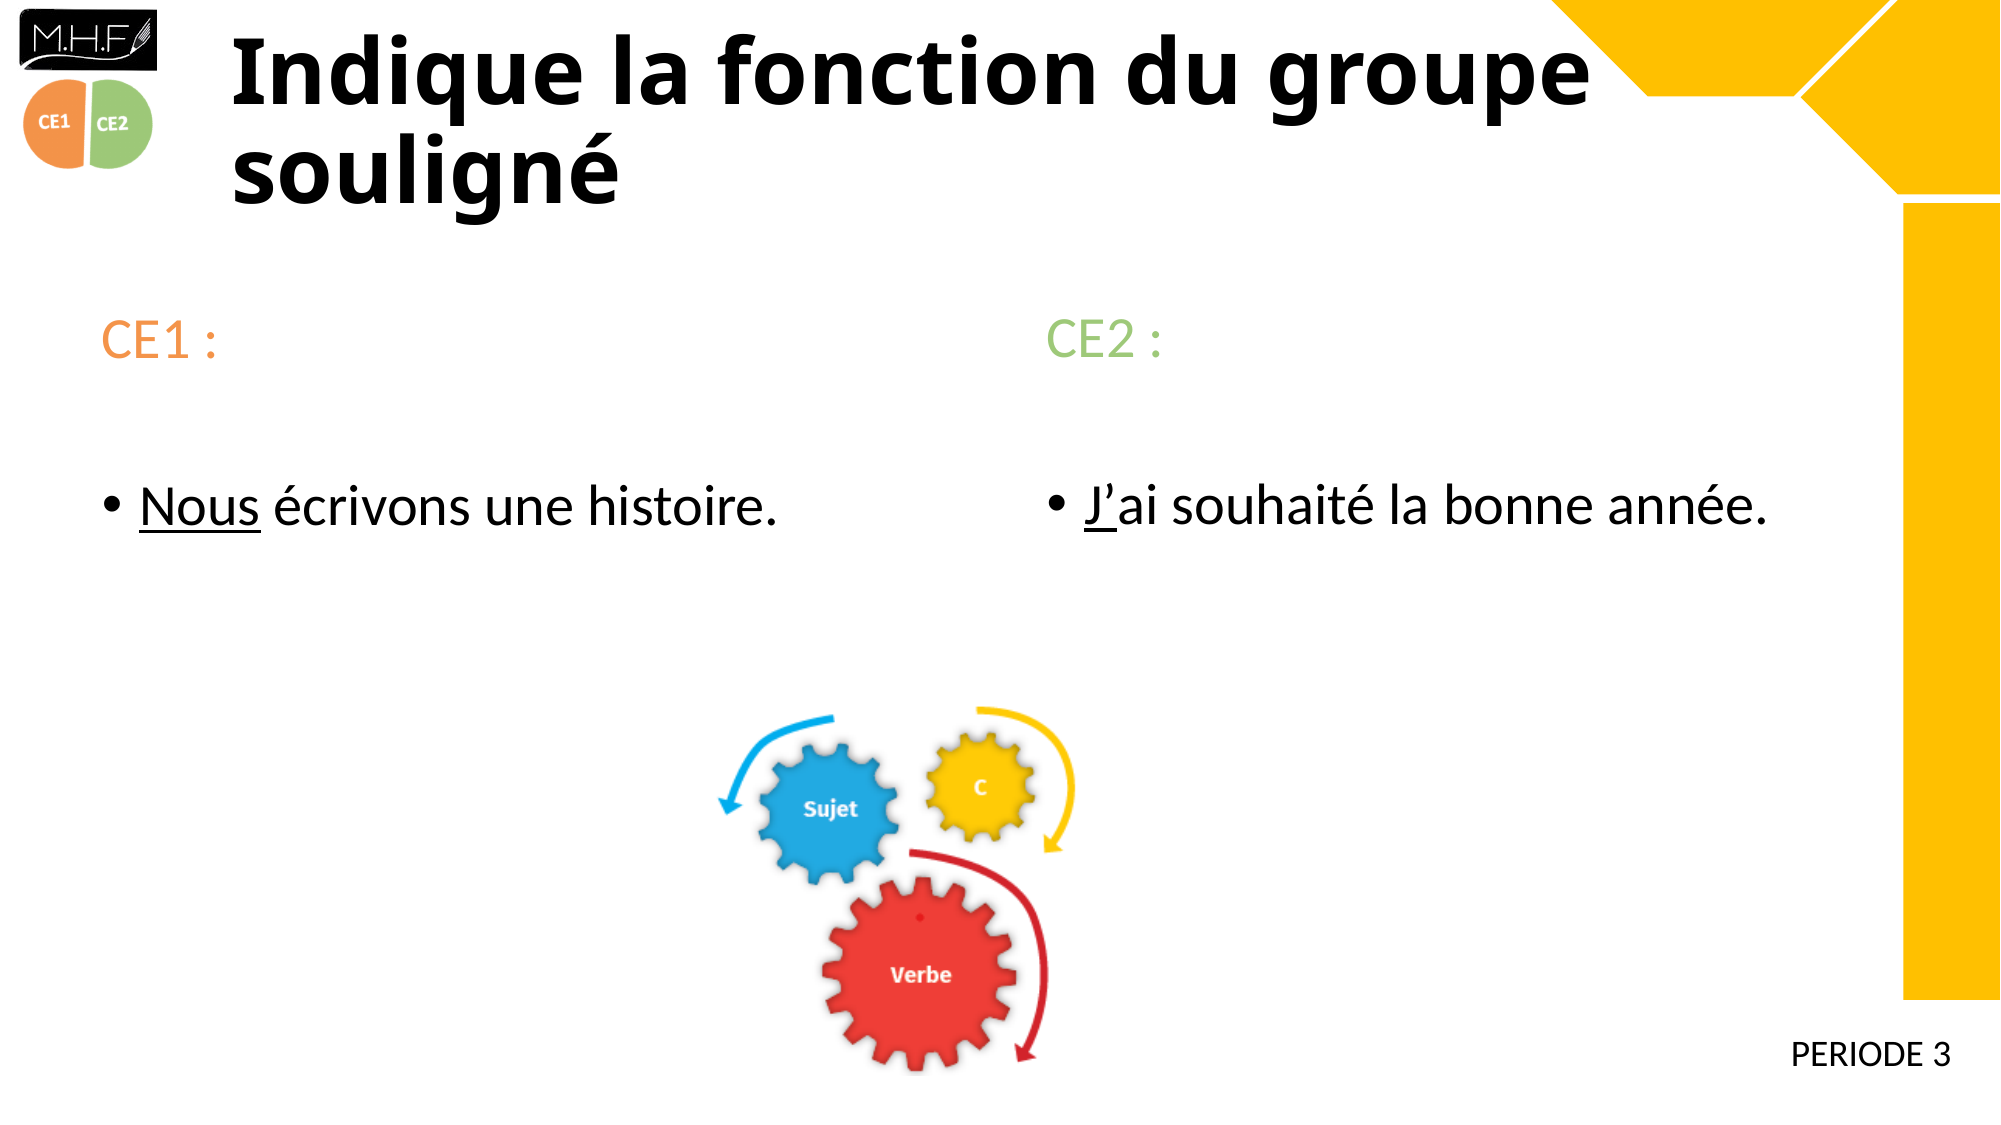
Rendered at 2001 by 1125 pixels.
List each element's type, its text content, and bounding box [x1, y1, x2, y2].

text_box [1799, 0, 2000, 196]
text_box [1549, 0, 1892, 98]
picture [1, 7, 177, 207]
list CE1 : Nous écrivons une histoire. [86, 300, 897, 1015]
text_box CE2 : J’ai souhaité la bonne année. [1031, 299, 1853, 1014]
title Indique la fonction du groupe souligné [216, 15, 1763, 233]
picture [711, 693, 1083, 1076]
text_box [1902, 202, 2000, 1001]
text_box PERIODE 3 [1362, 1021, 1967, 1125]
